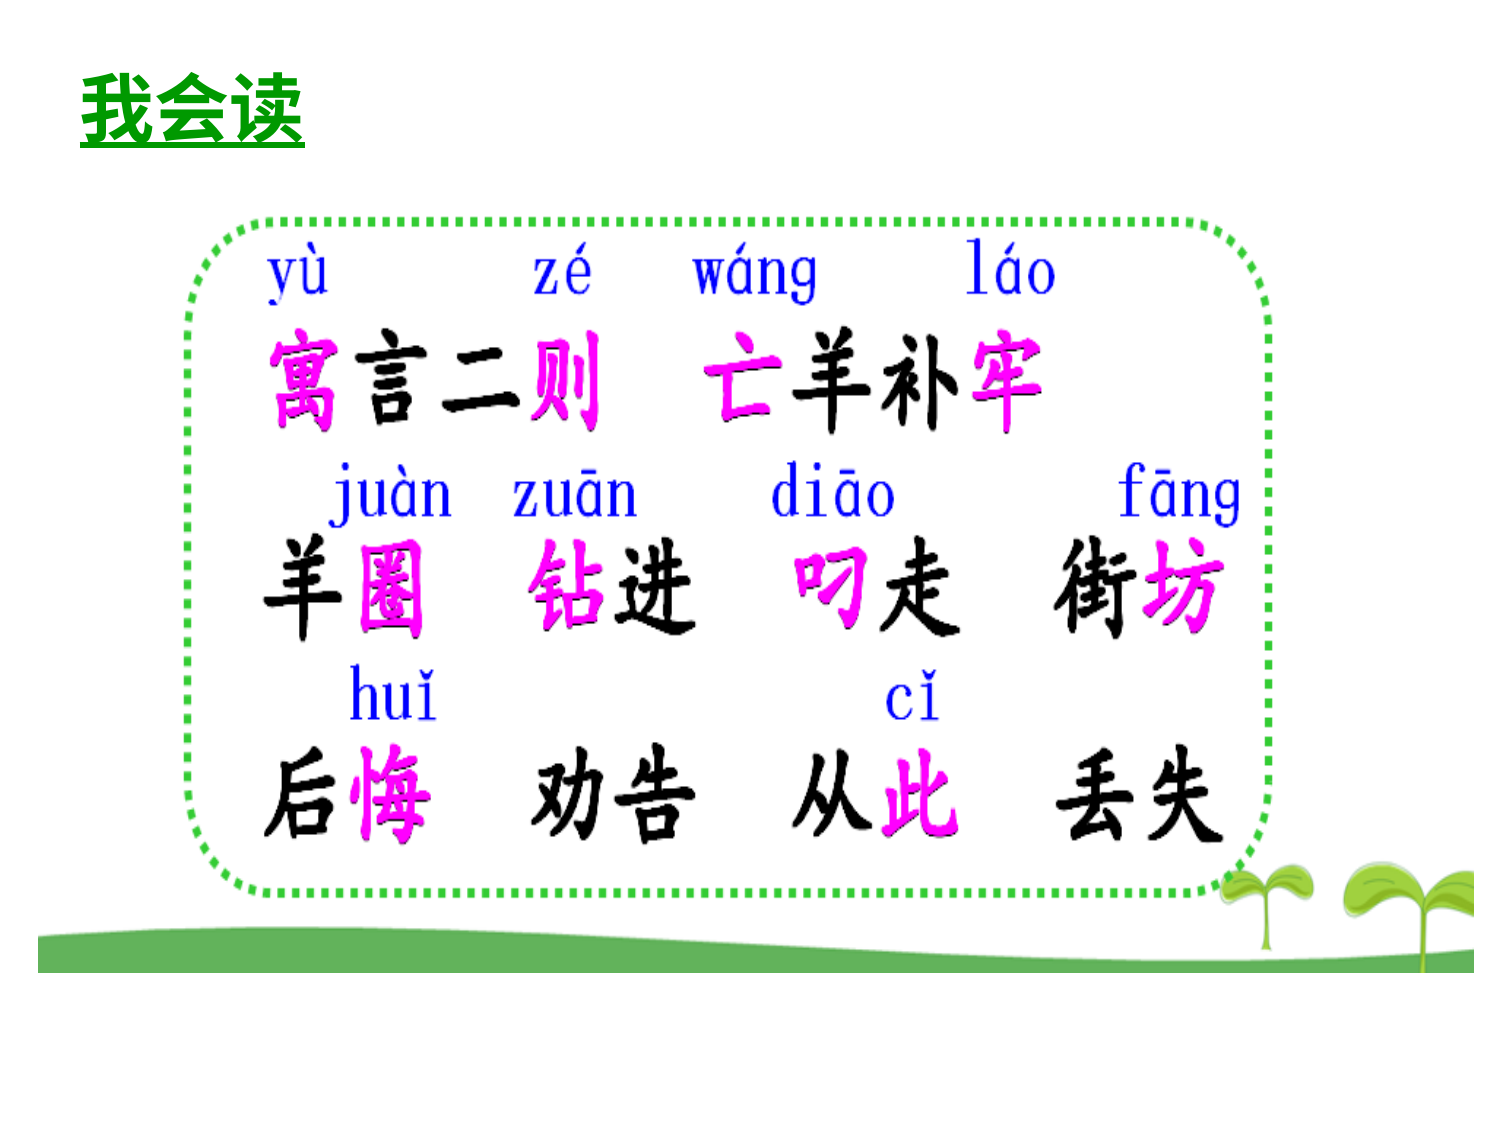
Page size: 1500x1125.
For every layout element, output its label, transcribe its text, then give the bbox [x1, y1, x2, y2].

picture [38, 160, 1474, 973]
text_box 我会读 [64, 27, 437, 159]
